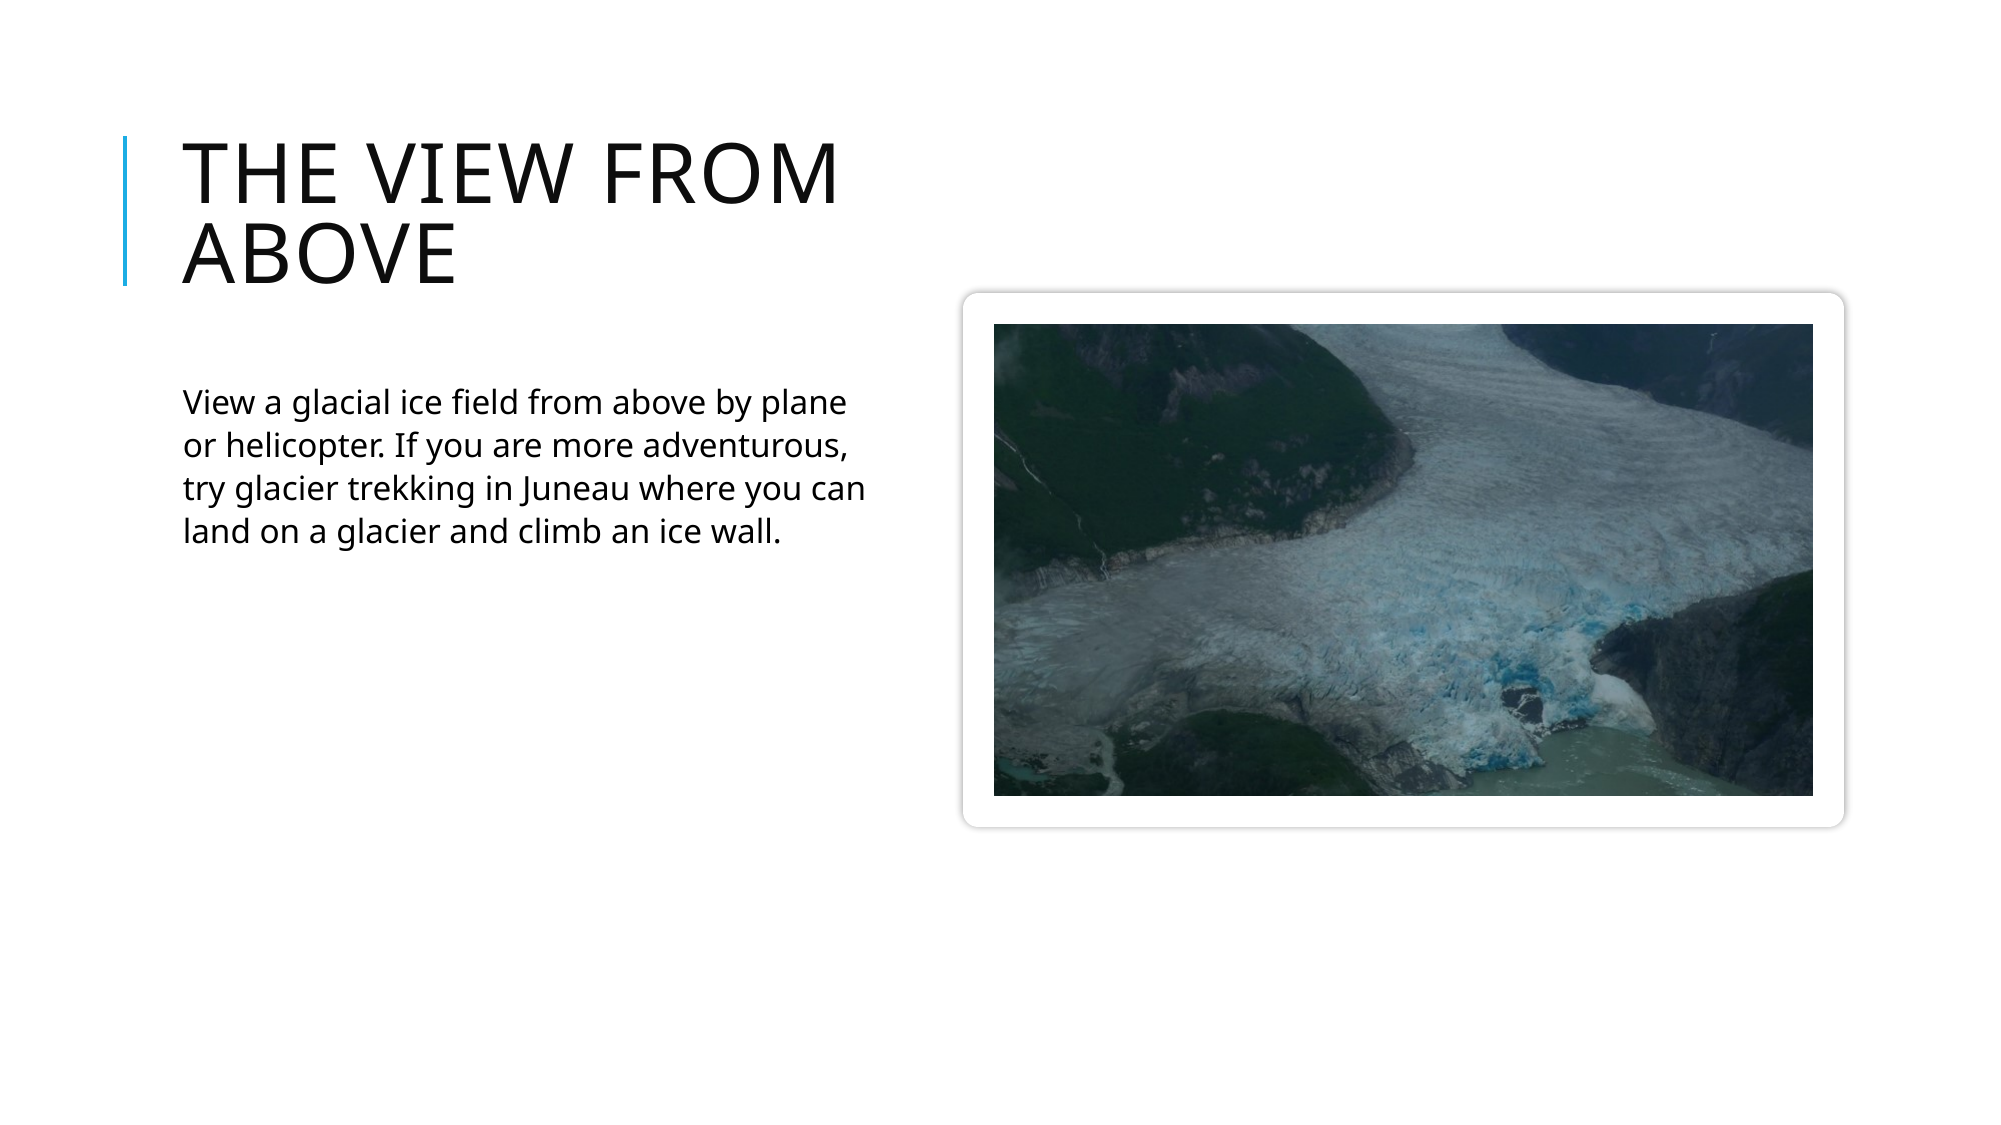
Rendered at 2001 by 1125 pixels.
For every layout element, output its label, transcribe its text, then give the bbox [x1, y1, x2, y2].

title The View from above [168, 77, 888, 363]
list View a glacial ice field from above by plane or helicopter. If you are more adventurous, try glacier trekking in Juneau where you can land on a glacier and climb an ice wall. [168, 370, 888, 988]
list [993, 323, 1813, 797]
